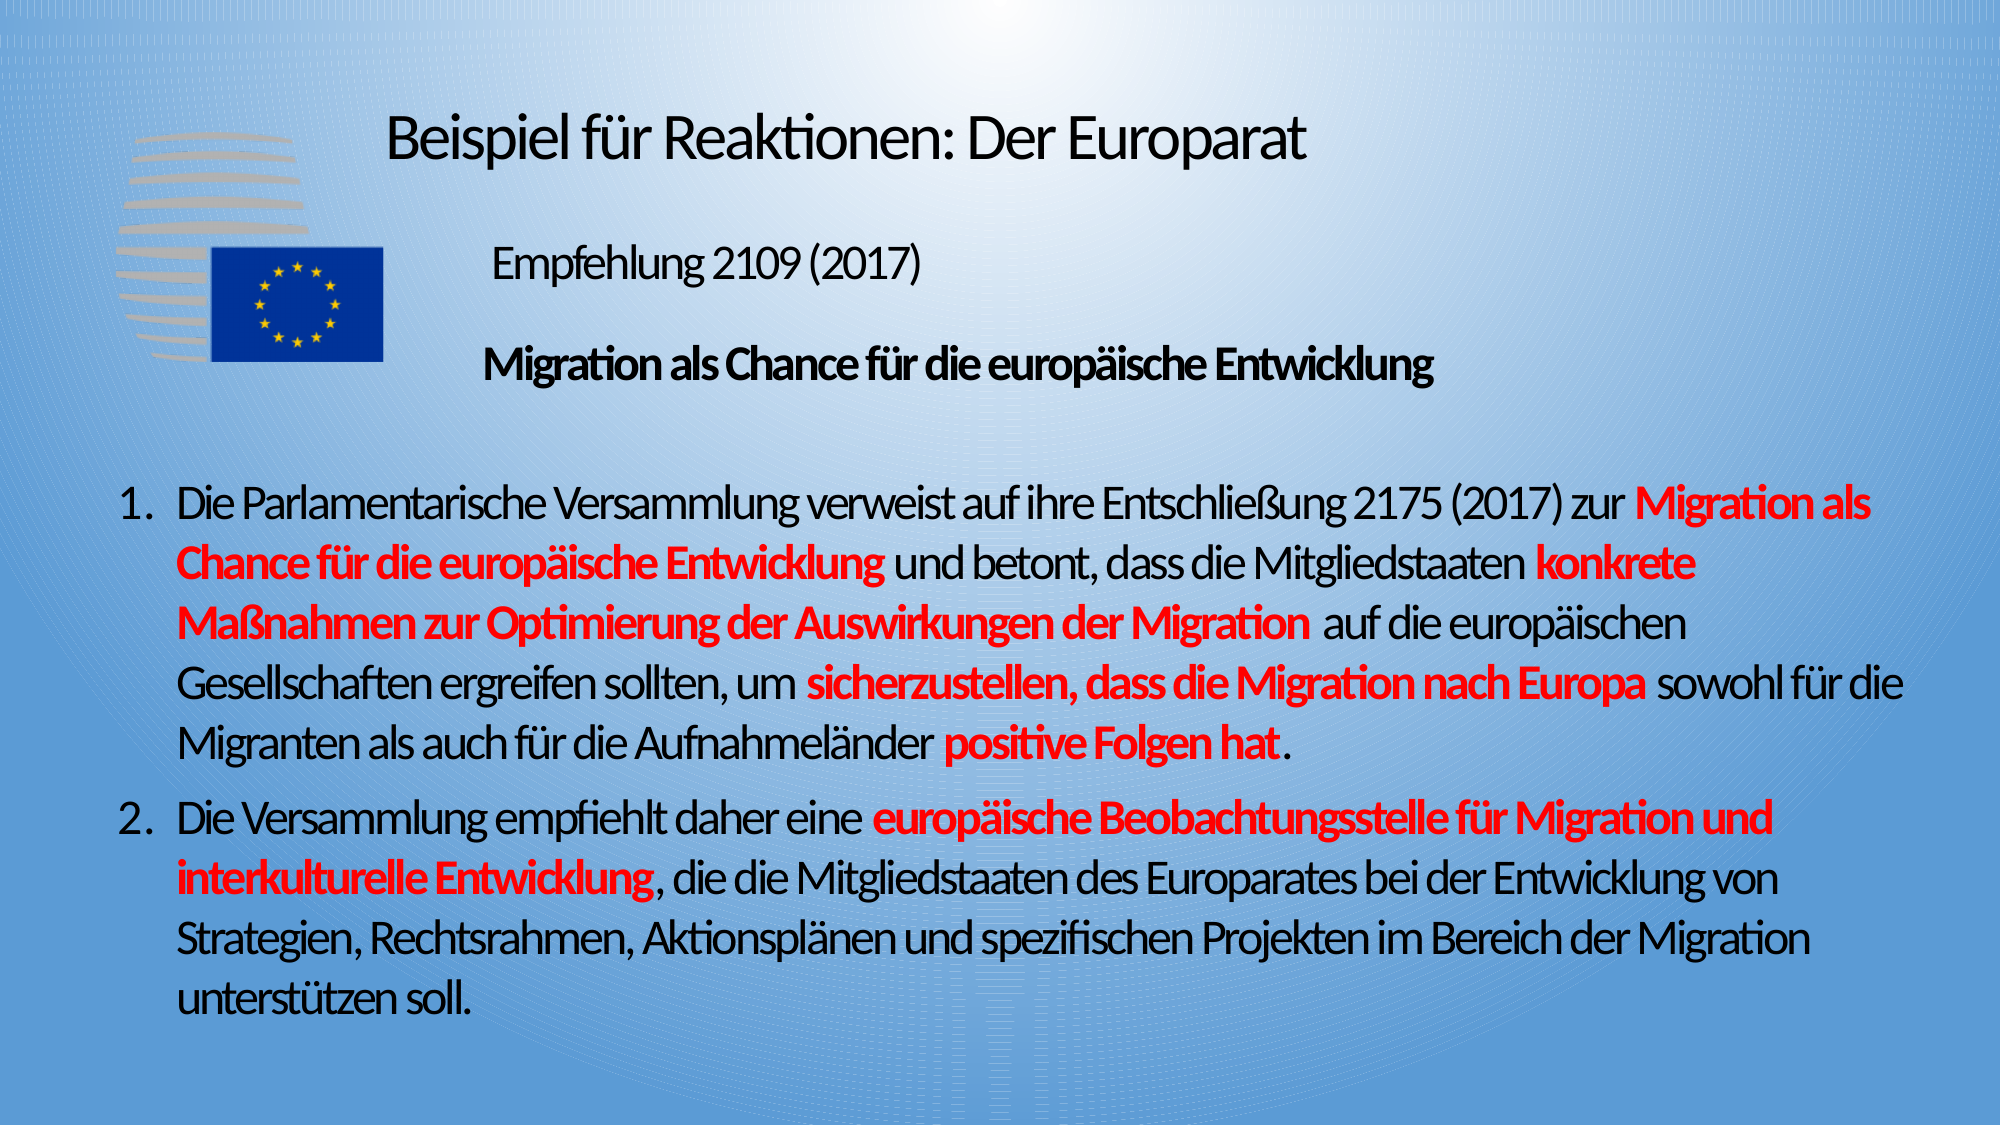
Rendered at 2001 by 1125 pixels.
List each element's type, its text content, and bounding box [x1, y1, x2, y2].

text_box Die Parlamentarische Versammlung verweist auf ihre Entschließung 2175 (2017) zur Migration als Chance für die europäische Entwicklung und betont, dass die Mitgliedstaaten konkrete Maßnahmen zur Optimierung der Auswirkungen der Migration auf die europäischen Gesellschaften ergreifen sollten, um sicherzustellen, dass die Migration nach Europa sowohl für die Migranten als auch für die Aufnahmeländer positive Folgen hat. Die Versammlung empfiehlt daher eine europäische Beobachtungsstelle für Migration und interkulturelle Entwicklung, die die Mitgliedstaaten des Europarates bei der Entwicklung von Strategien, Rechtsrahmen, Aktionsplänen und spezifischen Projekten im Bereich der Migration unterstützen soll. [115, 463, 1942, 1025]
text_box Empfehlung 2109 (2017) Migration als Chance für die europäische Entwicklung [480, 227, 1530, 391]
text_box [115, 132, 384, 363]
title Beispiel für Reaktionen: Der Europarat [383, 37, 1382, 228]
